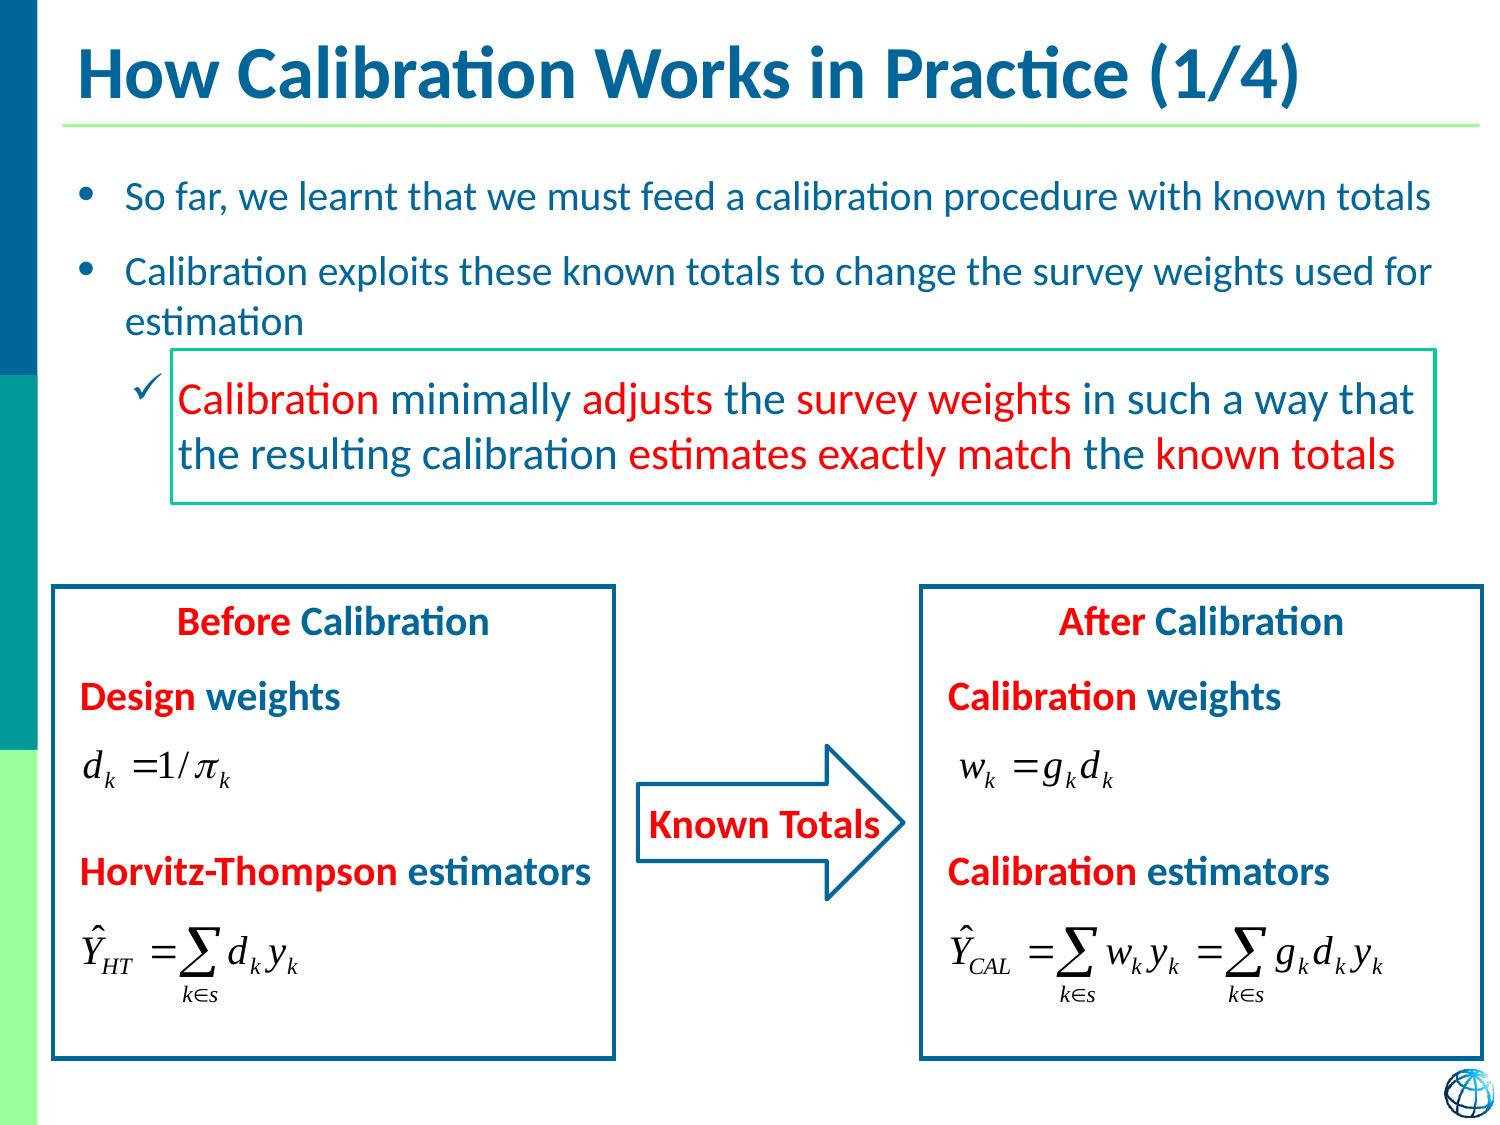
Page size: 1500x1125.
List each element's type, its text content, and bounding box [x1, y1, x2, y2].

list So far, we learnt that we must feed a calibration procedure with known totals Calibration exploits these known totals to change the survey weights used for estimation Calibration minimally adjusts the survey weights in such a way that the resulting calibration estimates exactly match the known totals [62, 160, 1480, 516]
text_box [52, 586, 615, 1059]
title How Calibration Works in Practice (1/4) [62, 19, 1480, 121]
text_box [169, 348, 1437, 505]
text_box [920, 586, 1483, 1059]
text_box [631, 745, 904, 900]
picture [1468, 1068, 1495, 1106]
picture [1444, 1068, 1495, 1118]
picture [1460, 1078, 1468, 1084]
